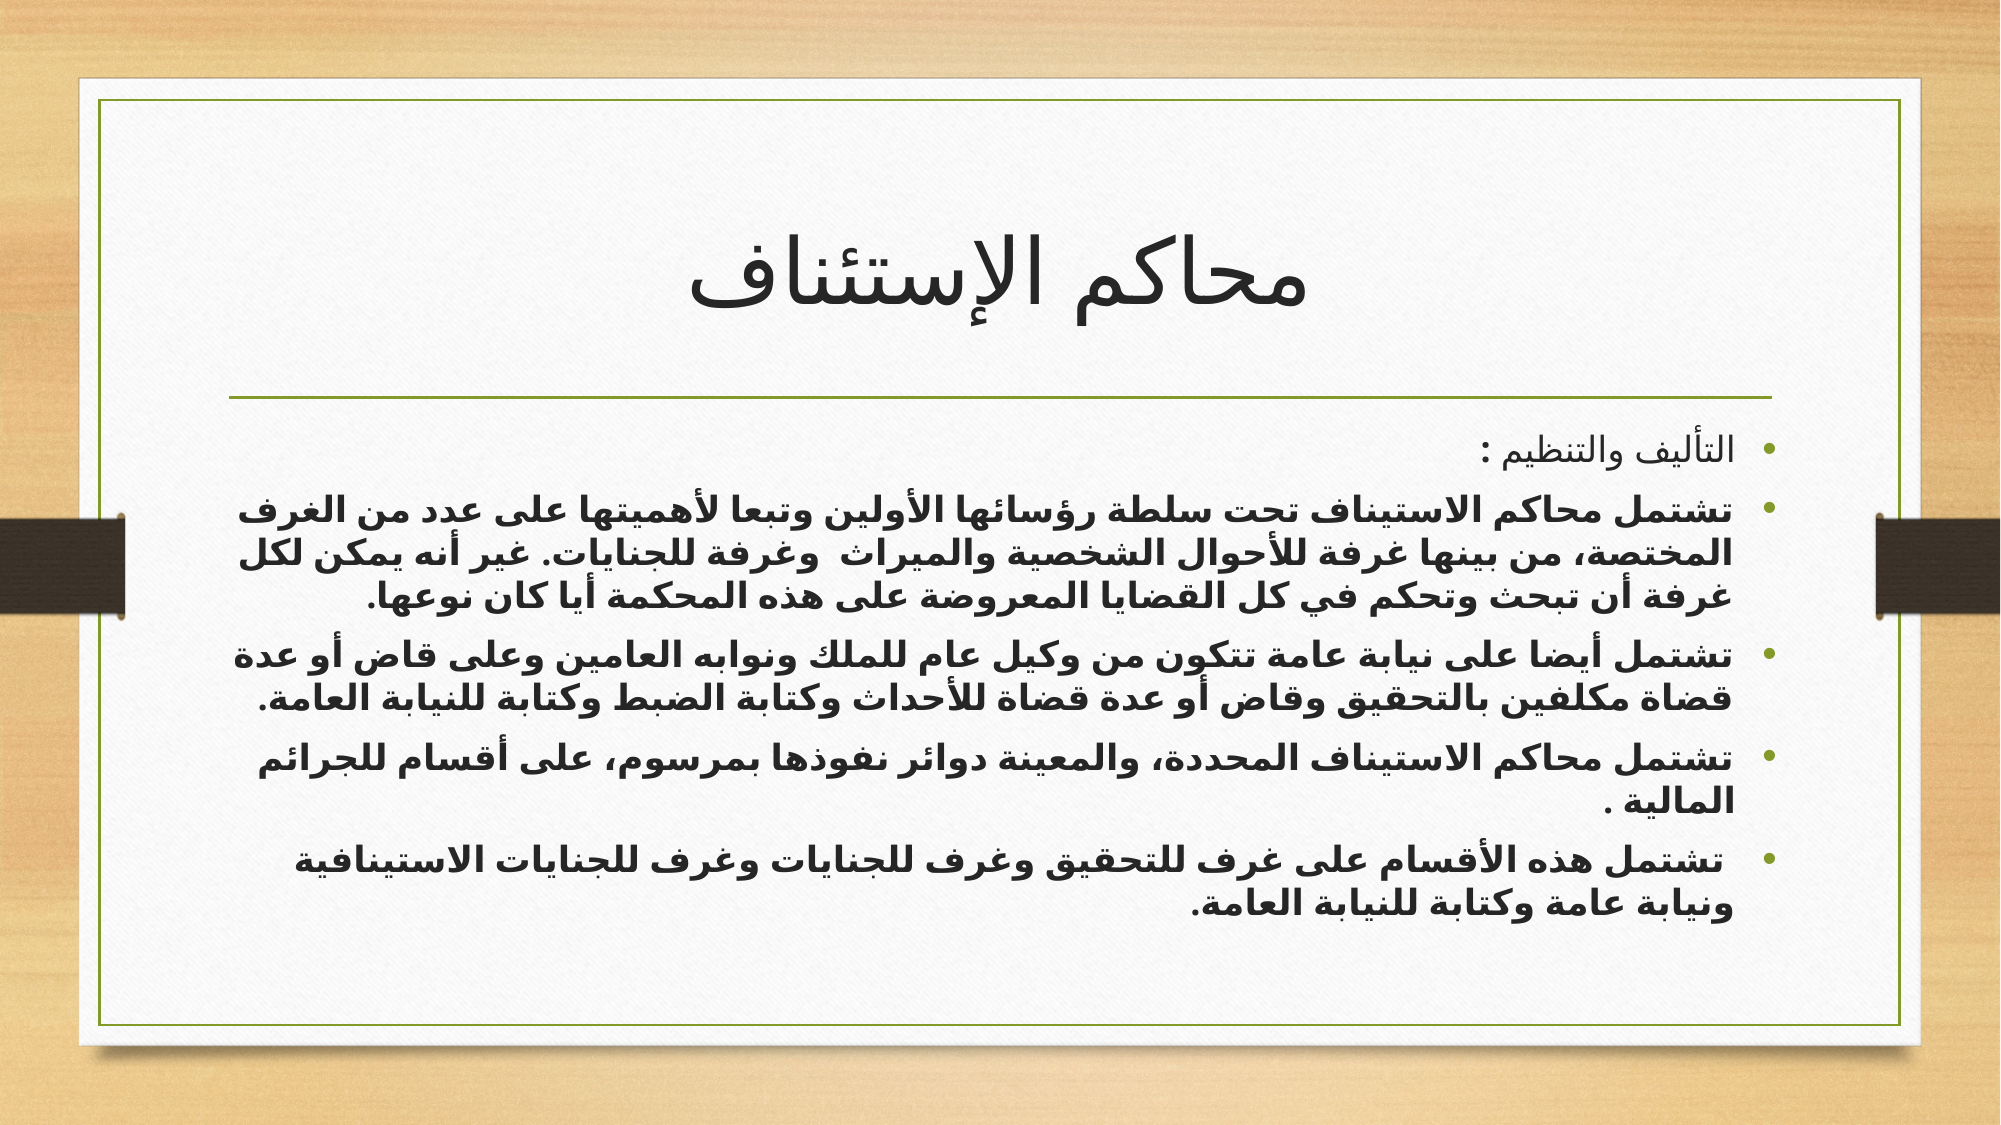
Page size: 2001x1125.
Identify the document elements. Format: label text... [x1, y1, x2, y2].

list التأليف والتنظيم : تشتمل محاكم الاستيناف تحت سلطة رؤسائها الأولين وتبعا لأهميتها على عدد من الغرف المختصة، من بينها غرفة للأحوال الشخصية والميراث وغرفة للجنايات. غير أنه يمكن لكل غرفة أن تبحث وتحكم في كل القضايا المعروضة على هذه المحكمة أيا كان نوعها. تشتمل أيضا على نيابة عامة تتكون من وكيل عام للملك ونوابه العامين وعلى قاض أو عدة قضاة مكلفين بالتحقيق وقاض أو عدة قضاة للأحداث وكتابة الضبط وكتابة للنيابة العامة. تشتمل محاكم الاستيناف المحددة، والمعينة دوائر نفوذها بمرسوم، على أقسام للجرائم المالية . تشتمل هذه الأقسام على غرف للتحقيق وغرف للجنايات وغرف للجنايات الاستينافية ونيابة عامة وكتابة للنيابة العامة. [212, 419, 1788, 964]
picture [0, 0, 2001, 1125]
title محاكم الإستئناف [212, 161, 1788, 375]
